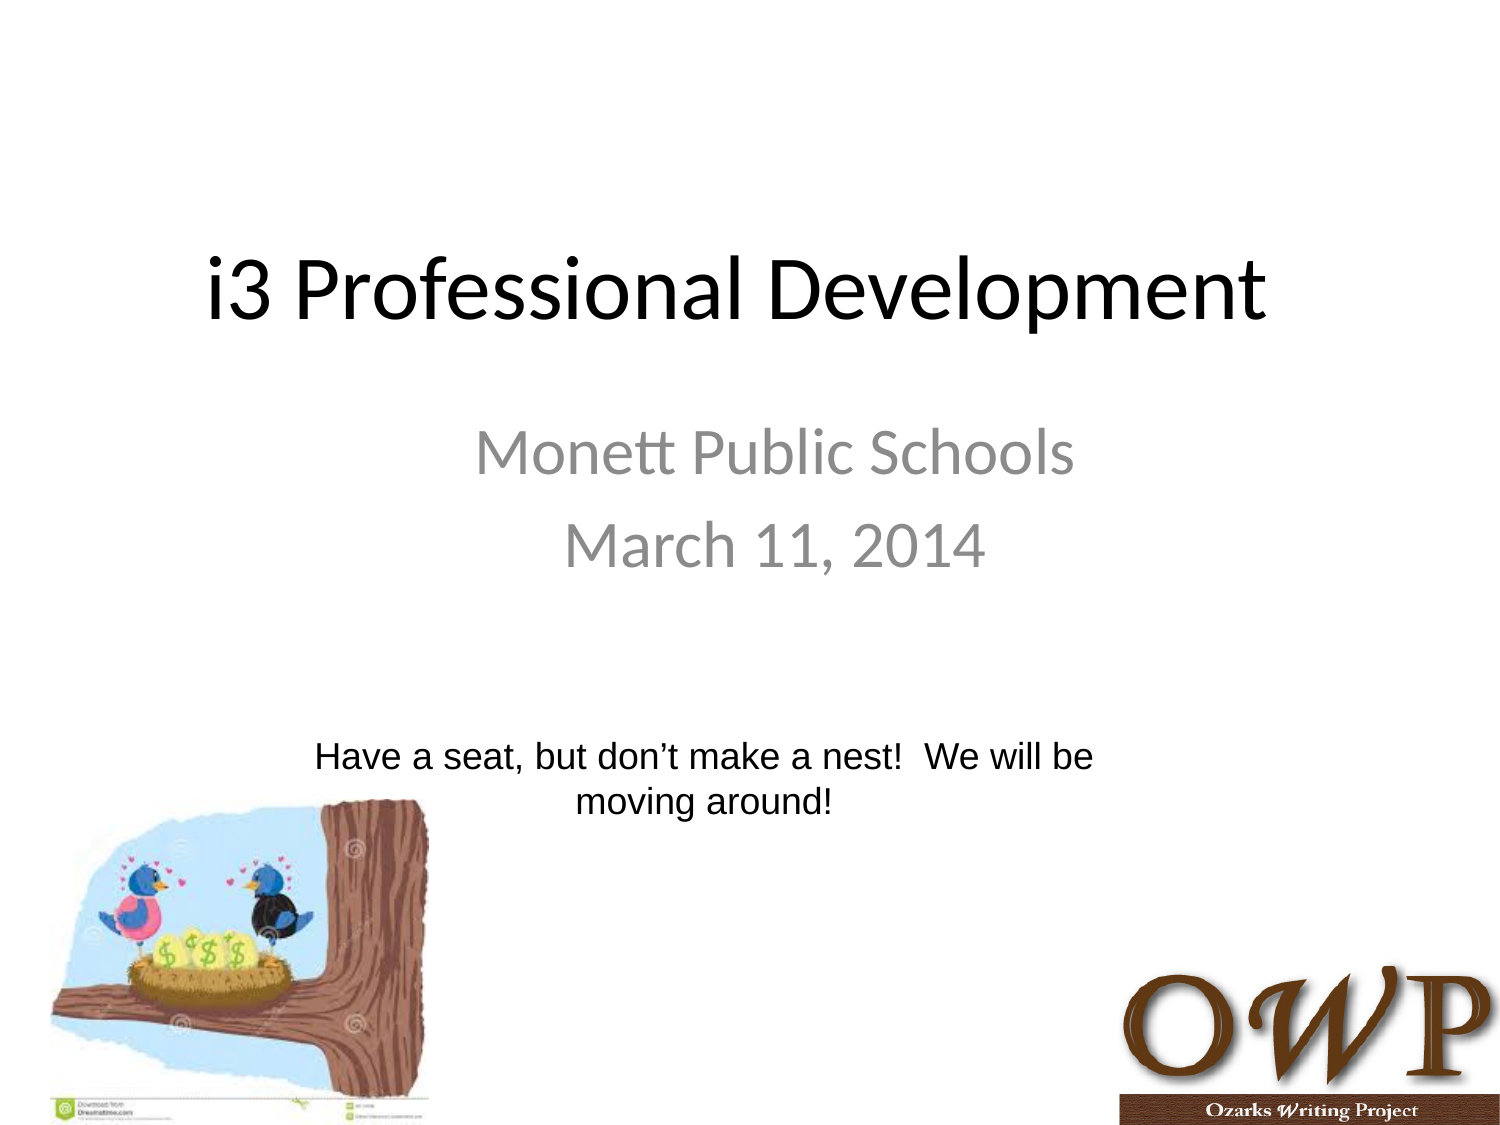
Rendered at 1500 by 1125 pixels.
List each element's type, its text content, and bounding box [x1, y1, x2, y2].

picture [1119, 957, 1500, 1125]
title i3 Professional Development [99, 162, 1376, 404]
picture [49, 799, 429, 1125]
subtitle Monett Public Schools March 11, 2014 [249, 399, 1301, 688]
text_box Have a seat, but don’t make a nest! We will be moving around! [237, 724, 1172, 830]
